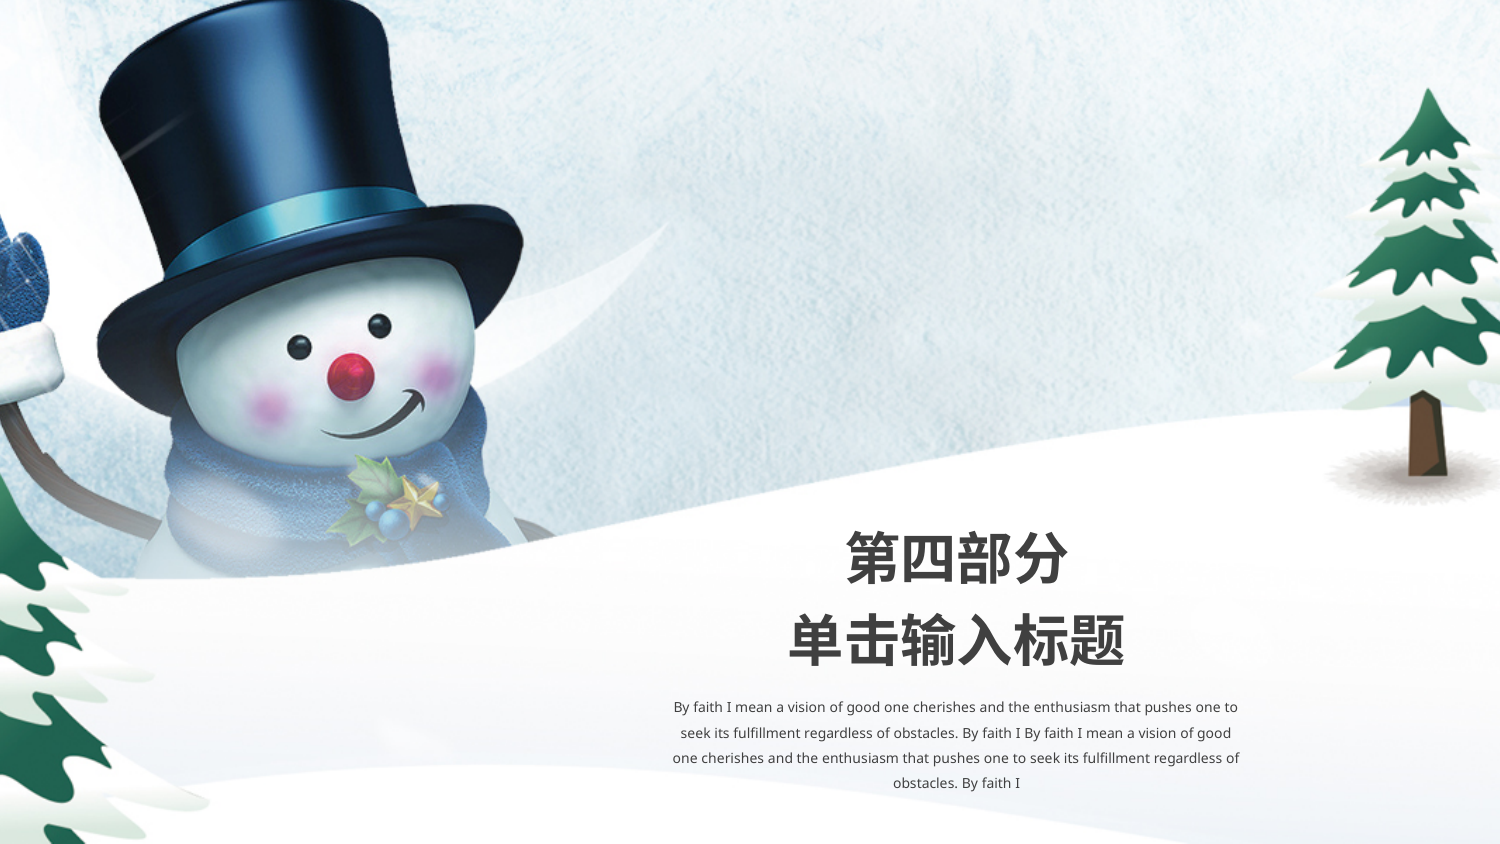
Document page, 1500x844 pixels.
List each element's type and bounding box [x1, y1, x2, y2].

text_box [655, 516, 1259, 801]
picture [0, 0, 1500, 844]
